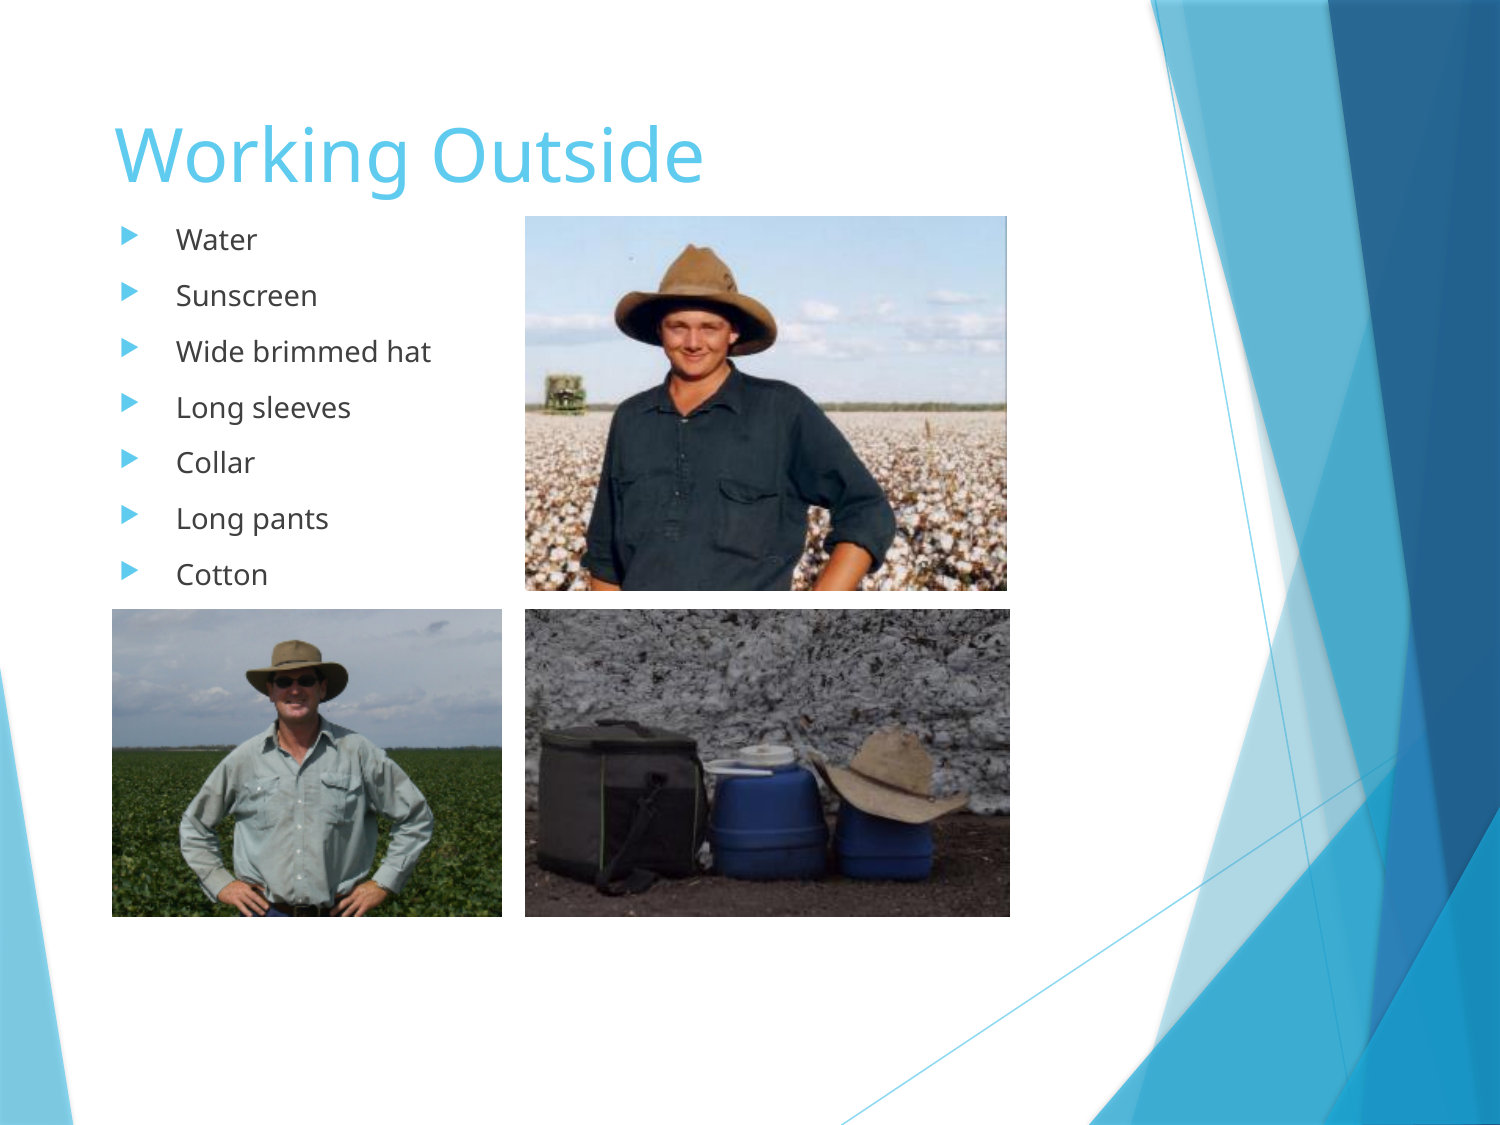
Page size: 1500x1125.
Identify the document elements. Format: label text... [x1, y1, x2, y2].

list Water Sunscreen Wide brimmed hat Long sleeves Collar Long pants Cotton [104, 214, 836, 676]
picture [525, 609, 1011, 918]
picture [111, 609, 503, 918]
title Working Outside [99, 99, 1142, 317]
picture [525, 216, 1011, 591]
